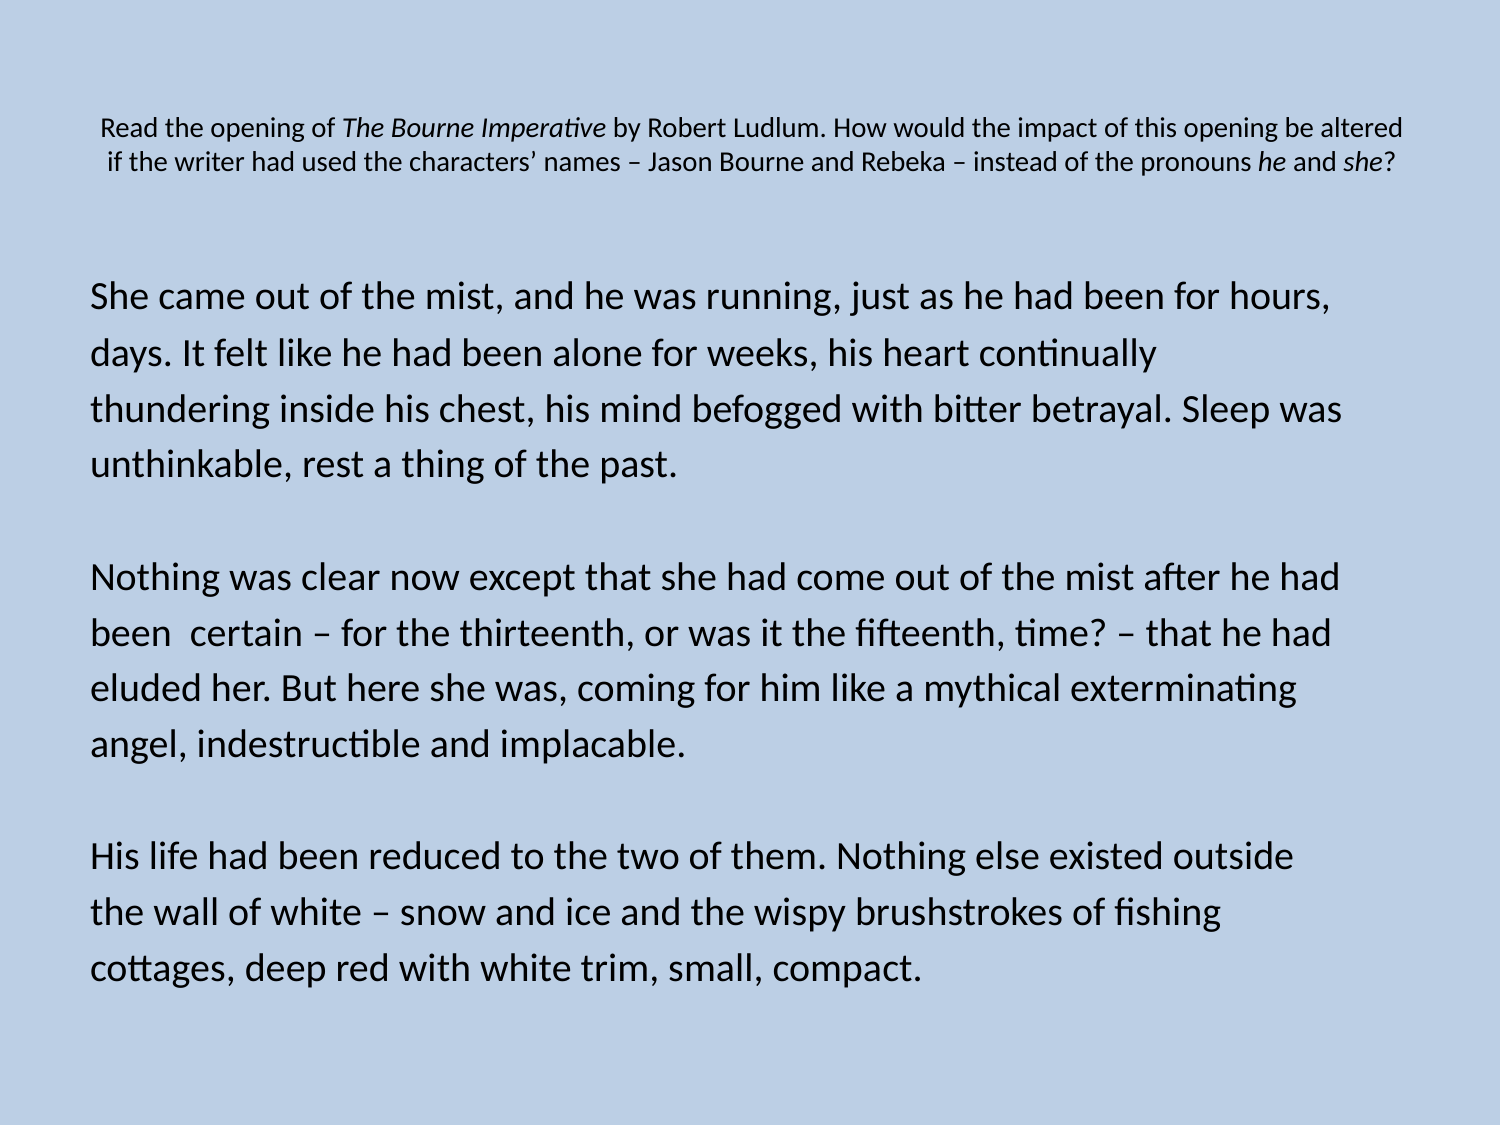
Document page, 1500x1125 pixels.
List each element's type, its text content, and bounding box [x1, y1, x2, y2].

list She came out of the mist, and he was running, just as he had been for hours, days. It felt like he had been alone for weeks, his heart continually thundering inside his chest, his mind befogged with bitter betrayal. Sleep was unthinkable, rest a thing of the past. Nothing was clear now except that she had come out of the mist after he had been certain – for the thirteenth, or was it the fifteenth, time? – that he had eluded her. But here she was, coming for him like a mythical exterminating angel, indestructible and implacable. His life had been reduced to the two of them. Nothing else existed outside the wall of white – snow and ice and the wispy brushstrokes of fishing cottages, deep red with white trim, small, compact. [75, 262, 1425, 1035]
title Read the opening of The Bourne Imperative by Robert Ludlum. How would the impact of this opening be altered if the writer had used the characters’ names – Jason Bourne and Rebeka – instead of the pronouns he and she? [76, 90, 1427, 266]
